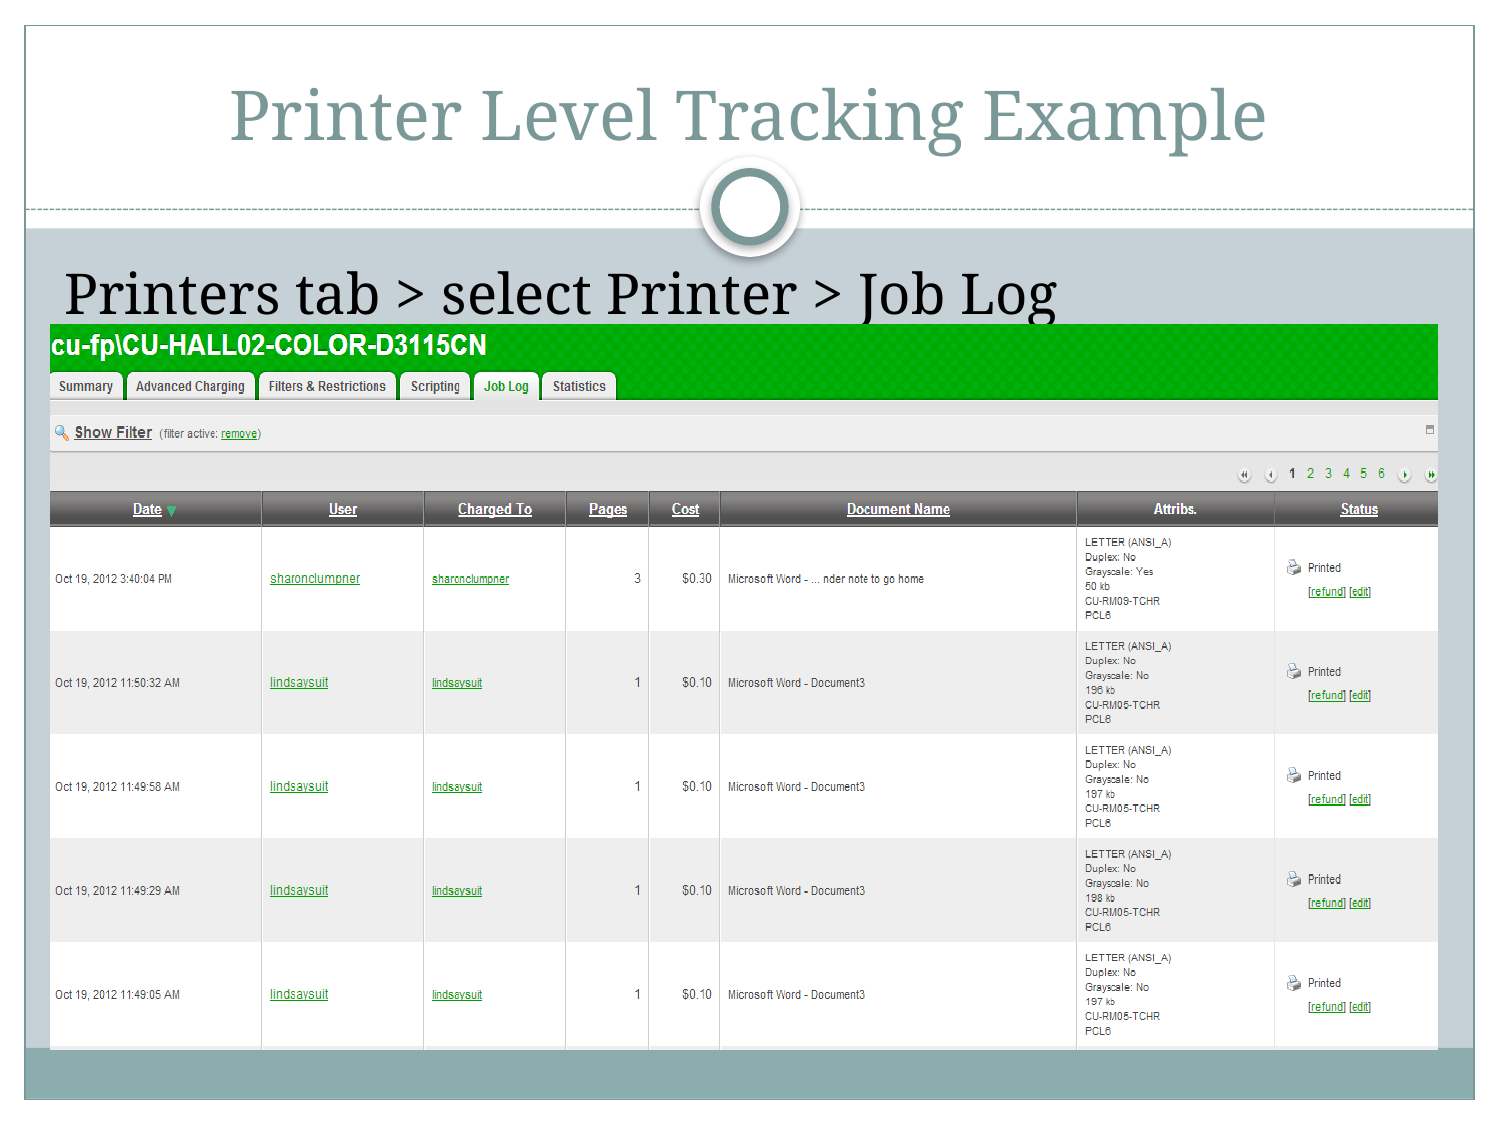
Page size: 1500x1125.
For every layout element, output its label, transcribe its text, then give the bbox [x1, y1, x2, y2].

list Printers tab > select Printer > Job Log [49, 250, 1445, 1001]
picture [49, 324, 1438, 1051]
title Printer Level Tracking Example [49, 37, 1450, 162]
